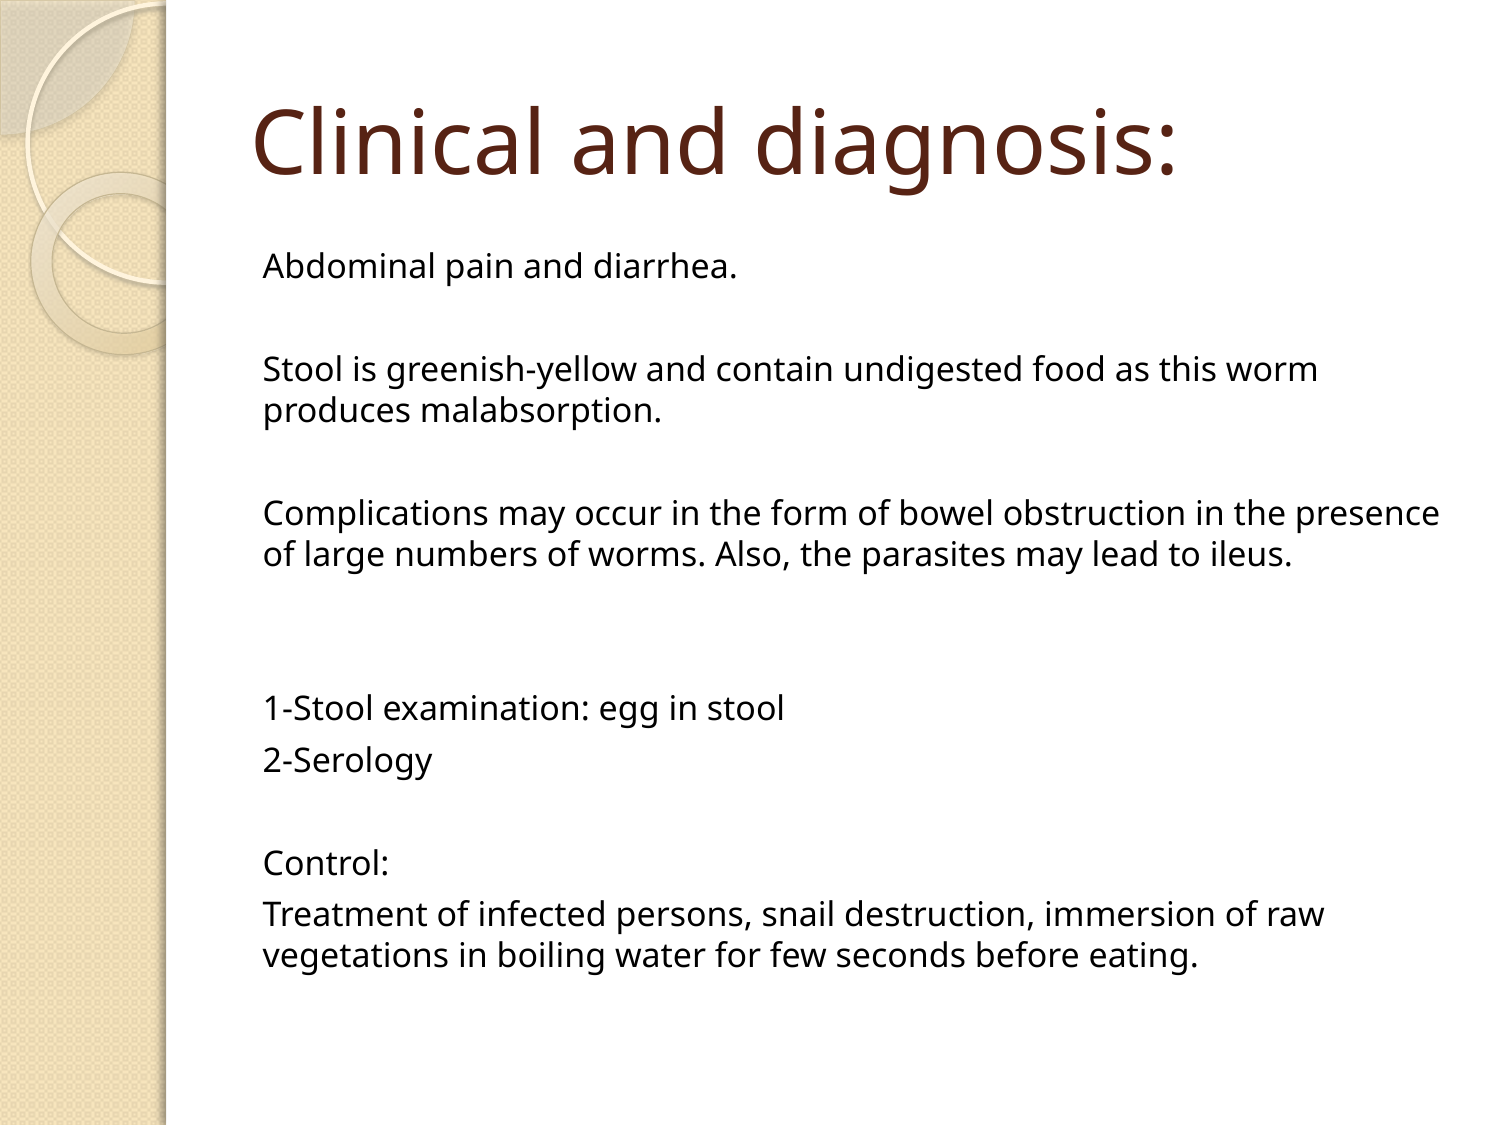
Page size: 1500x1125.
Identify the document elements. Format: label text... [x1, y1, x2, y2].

title Clinical and diagnosis: [235, 45, 1466, 233]
list Abdominal pain and diarrhea. Stool is greenish-yellow and contain undigested food as this worm produces malabsorption. Complications may occur in the form of bowel obstruction in the presence of large numbers of worms. Also, the parasites may lead to ileus. 1-Stool examination: egg in stool 2-Serology Control: Treatment of infected persons, snail destruction, immersion of raw vegetations in boiling water for few seconds before eating. [235, 237, 1466, 1025]
